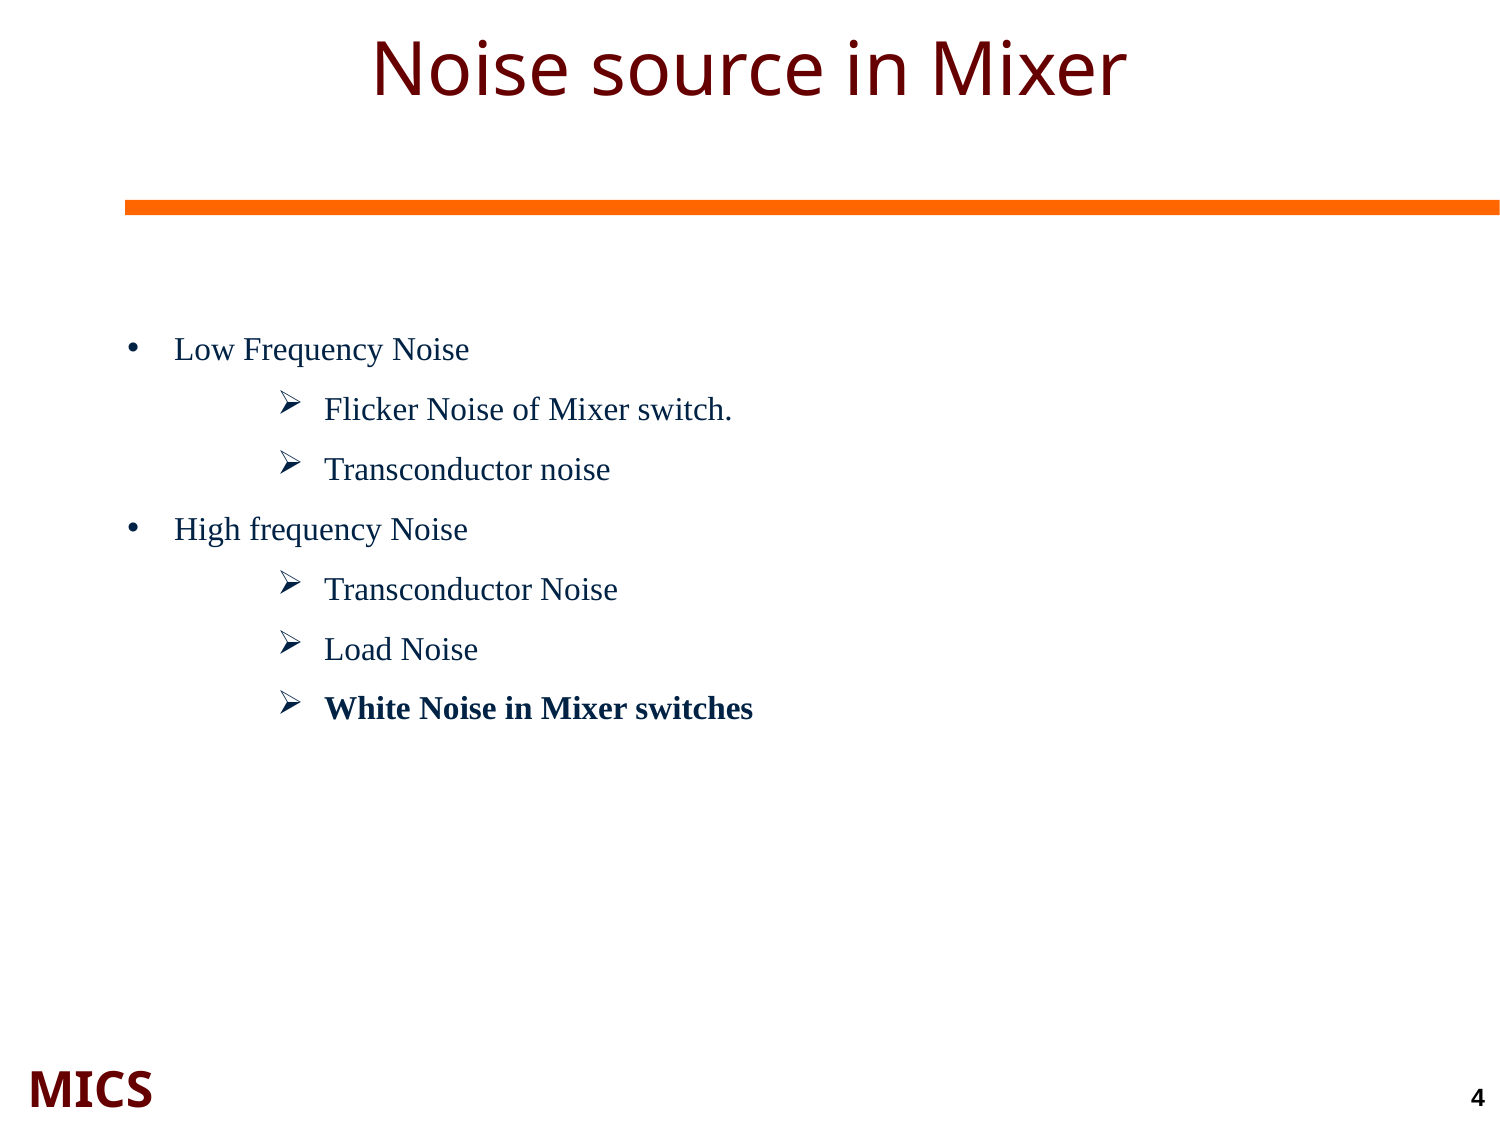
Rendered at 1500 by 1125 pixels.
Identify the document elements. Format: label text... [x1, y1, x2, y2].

text_box Low Frequency Noise Flicker Noise of Mixer switch. Transconductor noise High frequency Noise Transconductor Noise Load Noise White Noise in Mixer switches [112, 299, 1088, 794]
text_box Noise source in Mixer [112, 12, 1388, 200]
slide_number 4 [1425, 1067, 1500, 1125]
